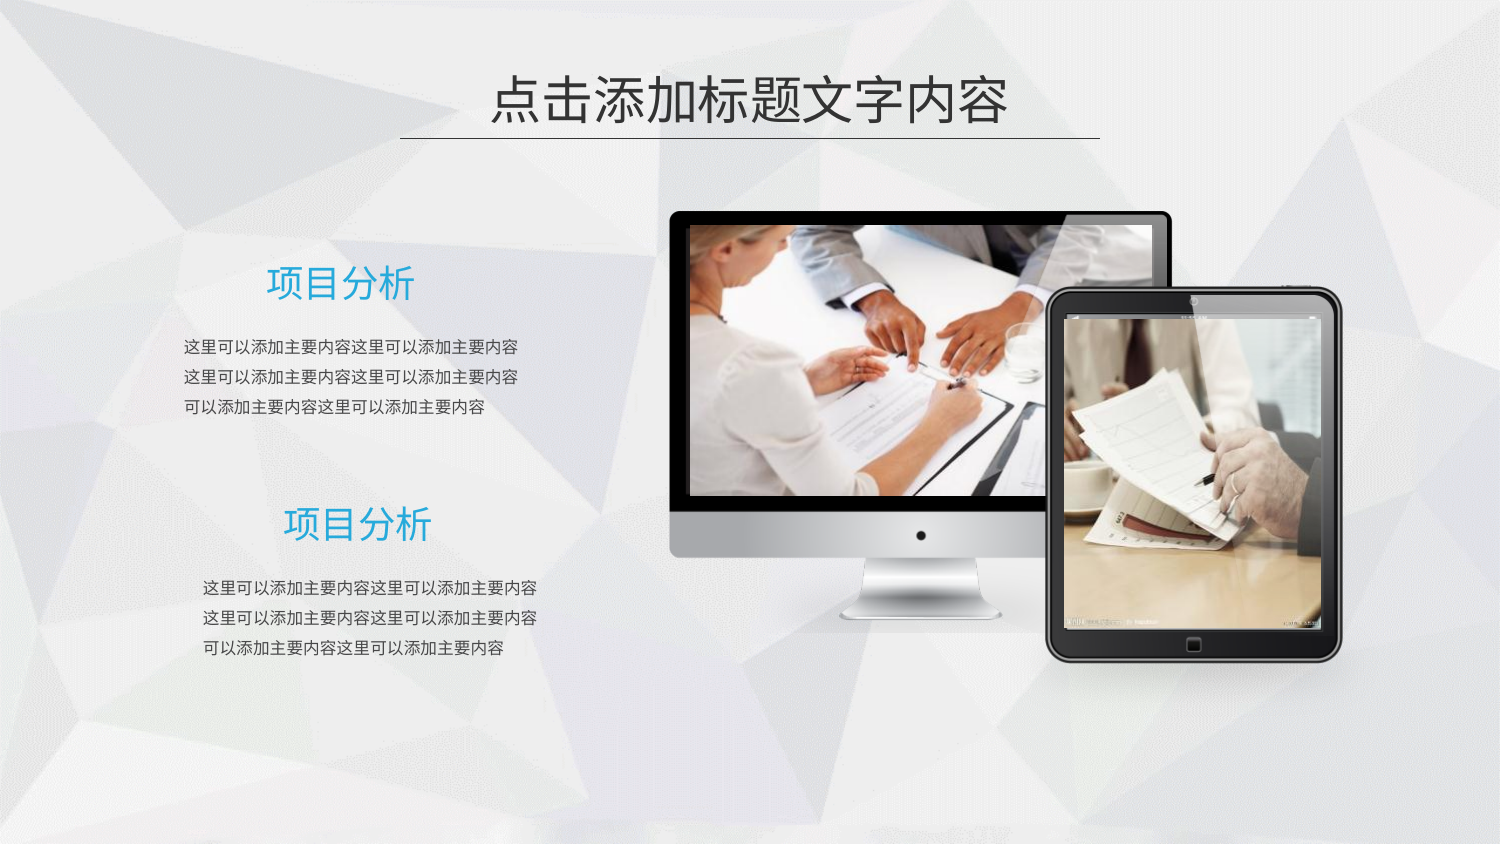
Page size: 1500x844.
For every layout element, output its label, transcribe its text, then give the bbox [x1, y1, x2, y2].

text_box 点击添加标题文字内容 [472, 60, 1028, 137]
picture [0, 0, 1500, 844]
text_box 这里可以添加主要内容这里可以添加主要内容这里可以添加主要内容这里可以添加主要内容可以添加主要内容这里可以添加主要内容 [191, 562, 553, 664]
text_box 项目分析 [255, 253, 428, 311]
text_box 这里可以添加主要内容这里可以添加主要内容这里可以添加主要内容这里可以添加主要内容可以添加主要内容这里可以添加主要内容 [172, 321, 533, 423]
text_box 项目分析 [272, 495, 445, 552]
